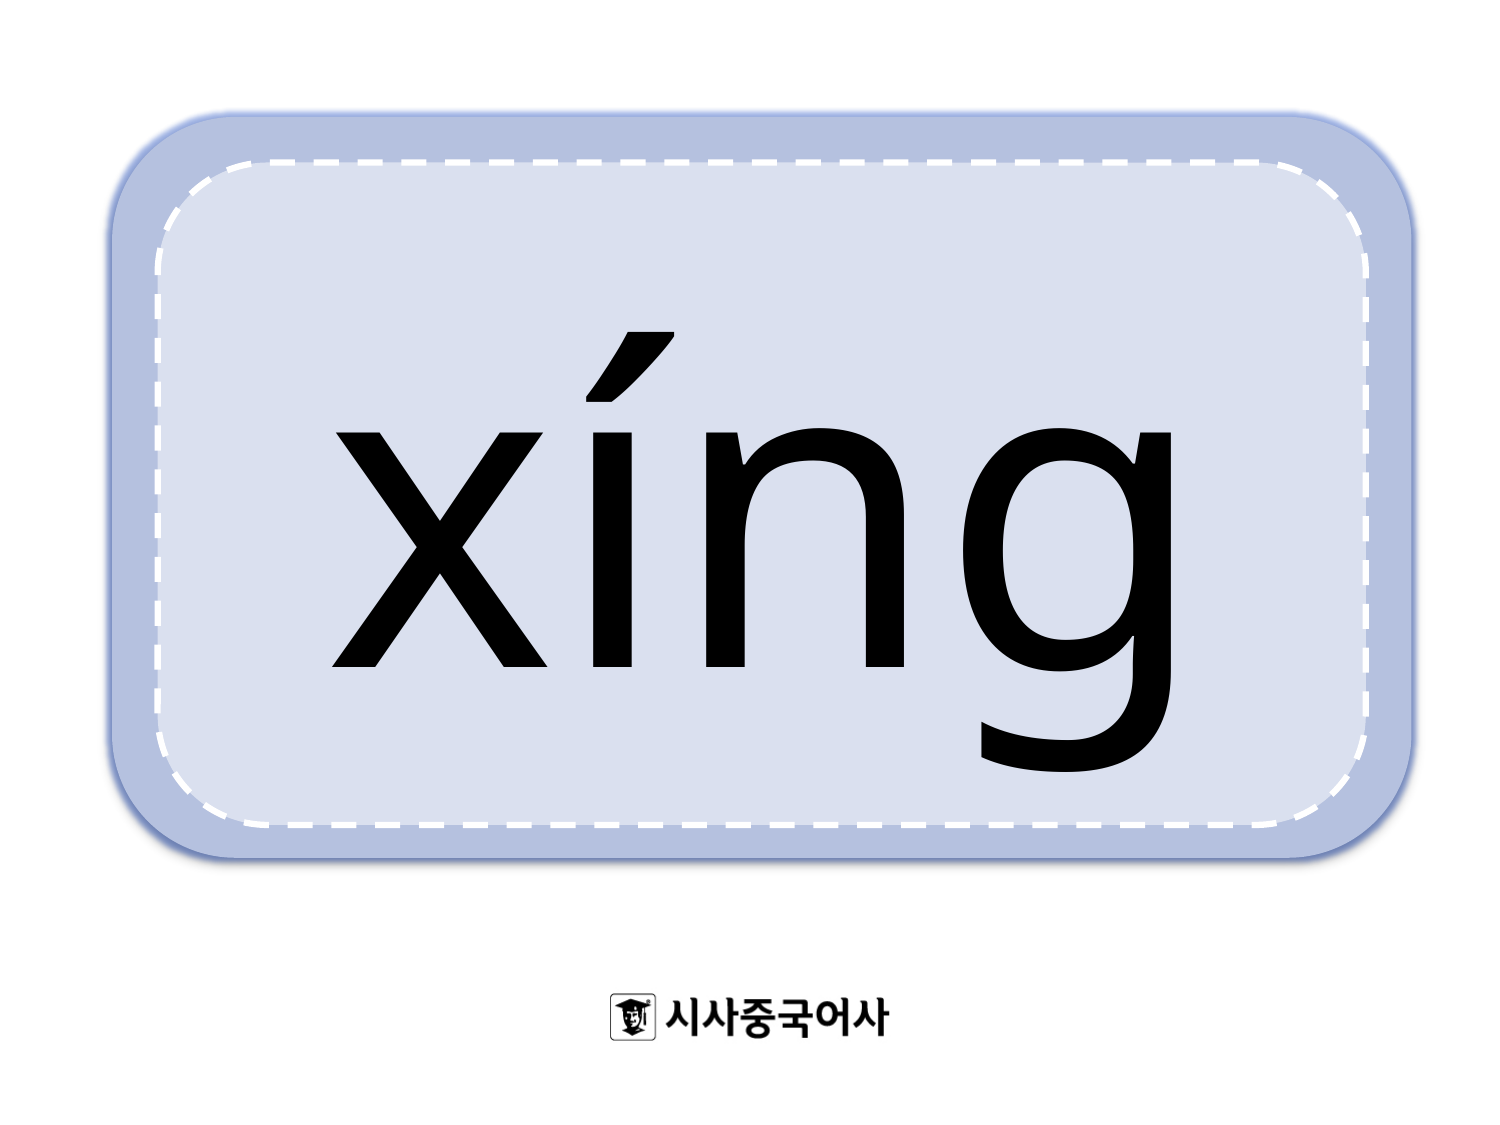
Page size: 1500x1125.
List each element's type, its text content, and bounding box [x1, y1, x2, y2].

picture [602, 987, 898, 1047]
text_box xíng [162, 160, 1371, 824]
